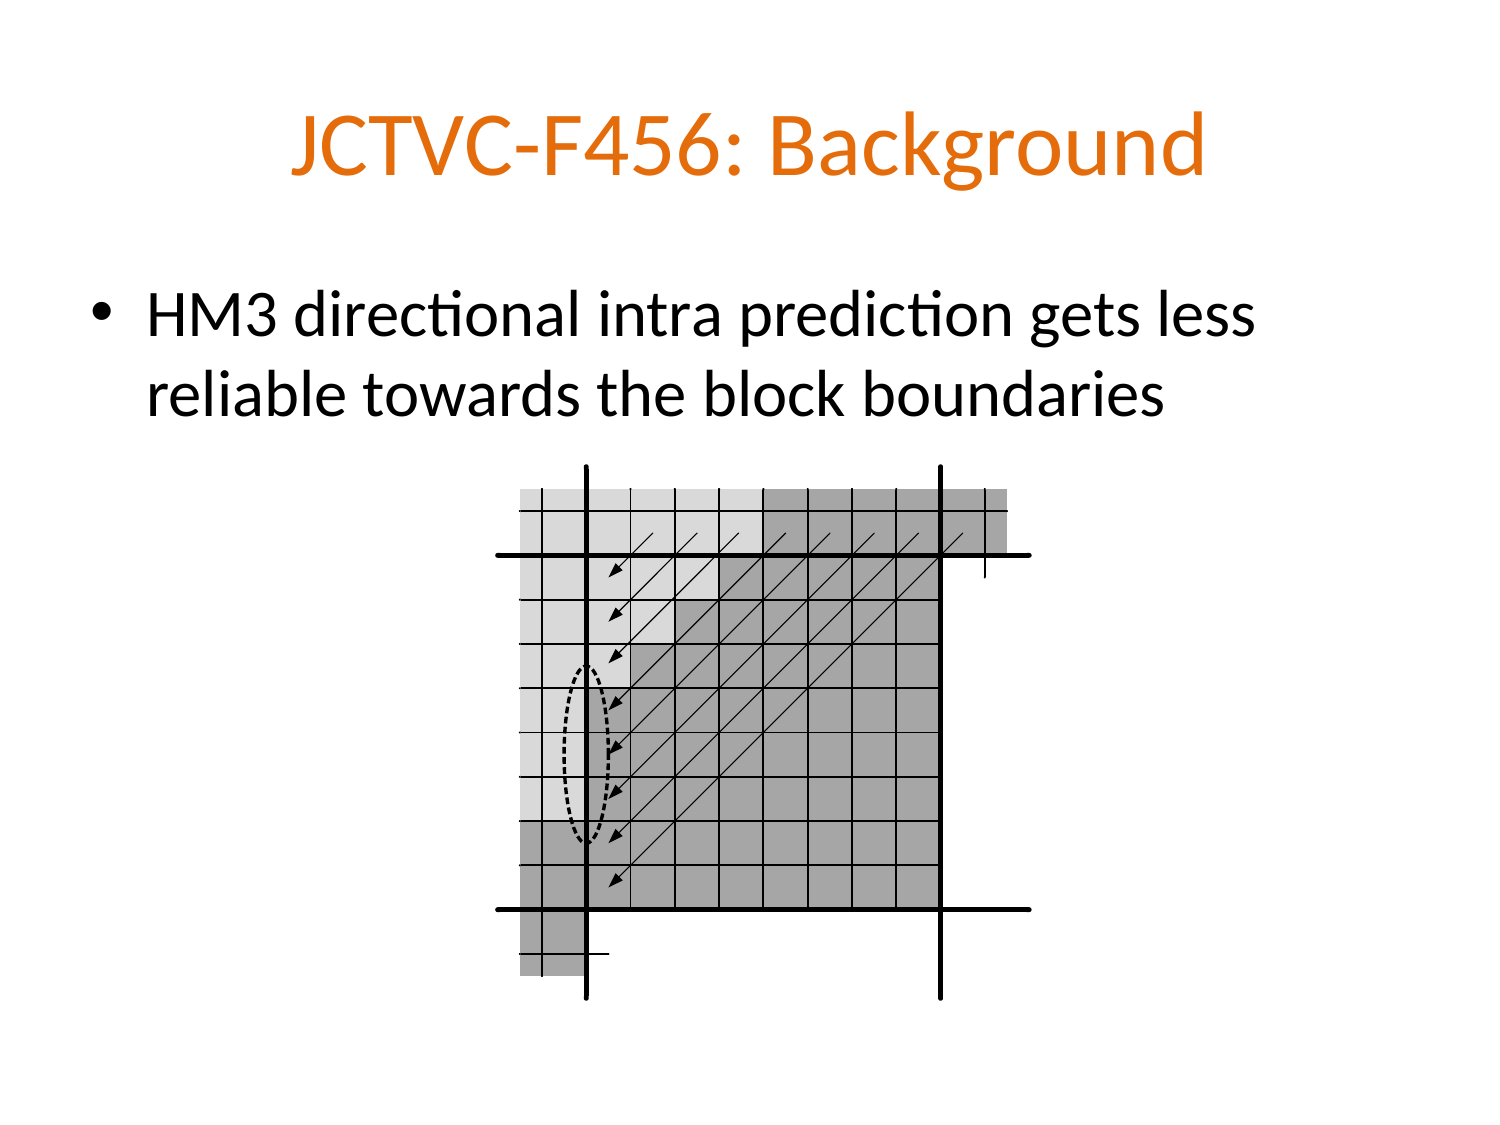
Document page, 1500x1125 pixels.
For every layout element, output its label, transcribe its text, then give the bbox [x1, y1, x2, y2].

list HM3 directional intra prediction gets less reliable towards the block boundaries [75, 262, 1425, 1005]
title JCTVC-F456: Background [75, 45, 1425, 233]
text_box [490, 459, 1037, 1006]
